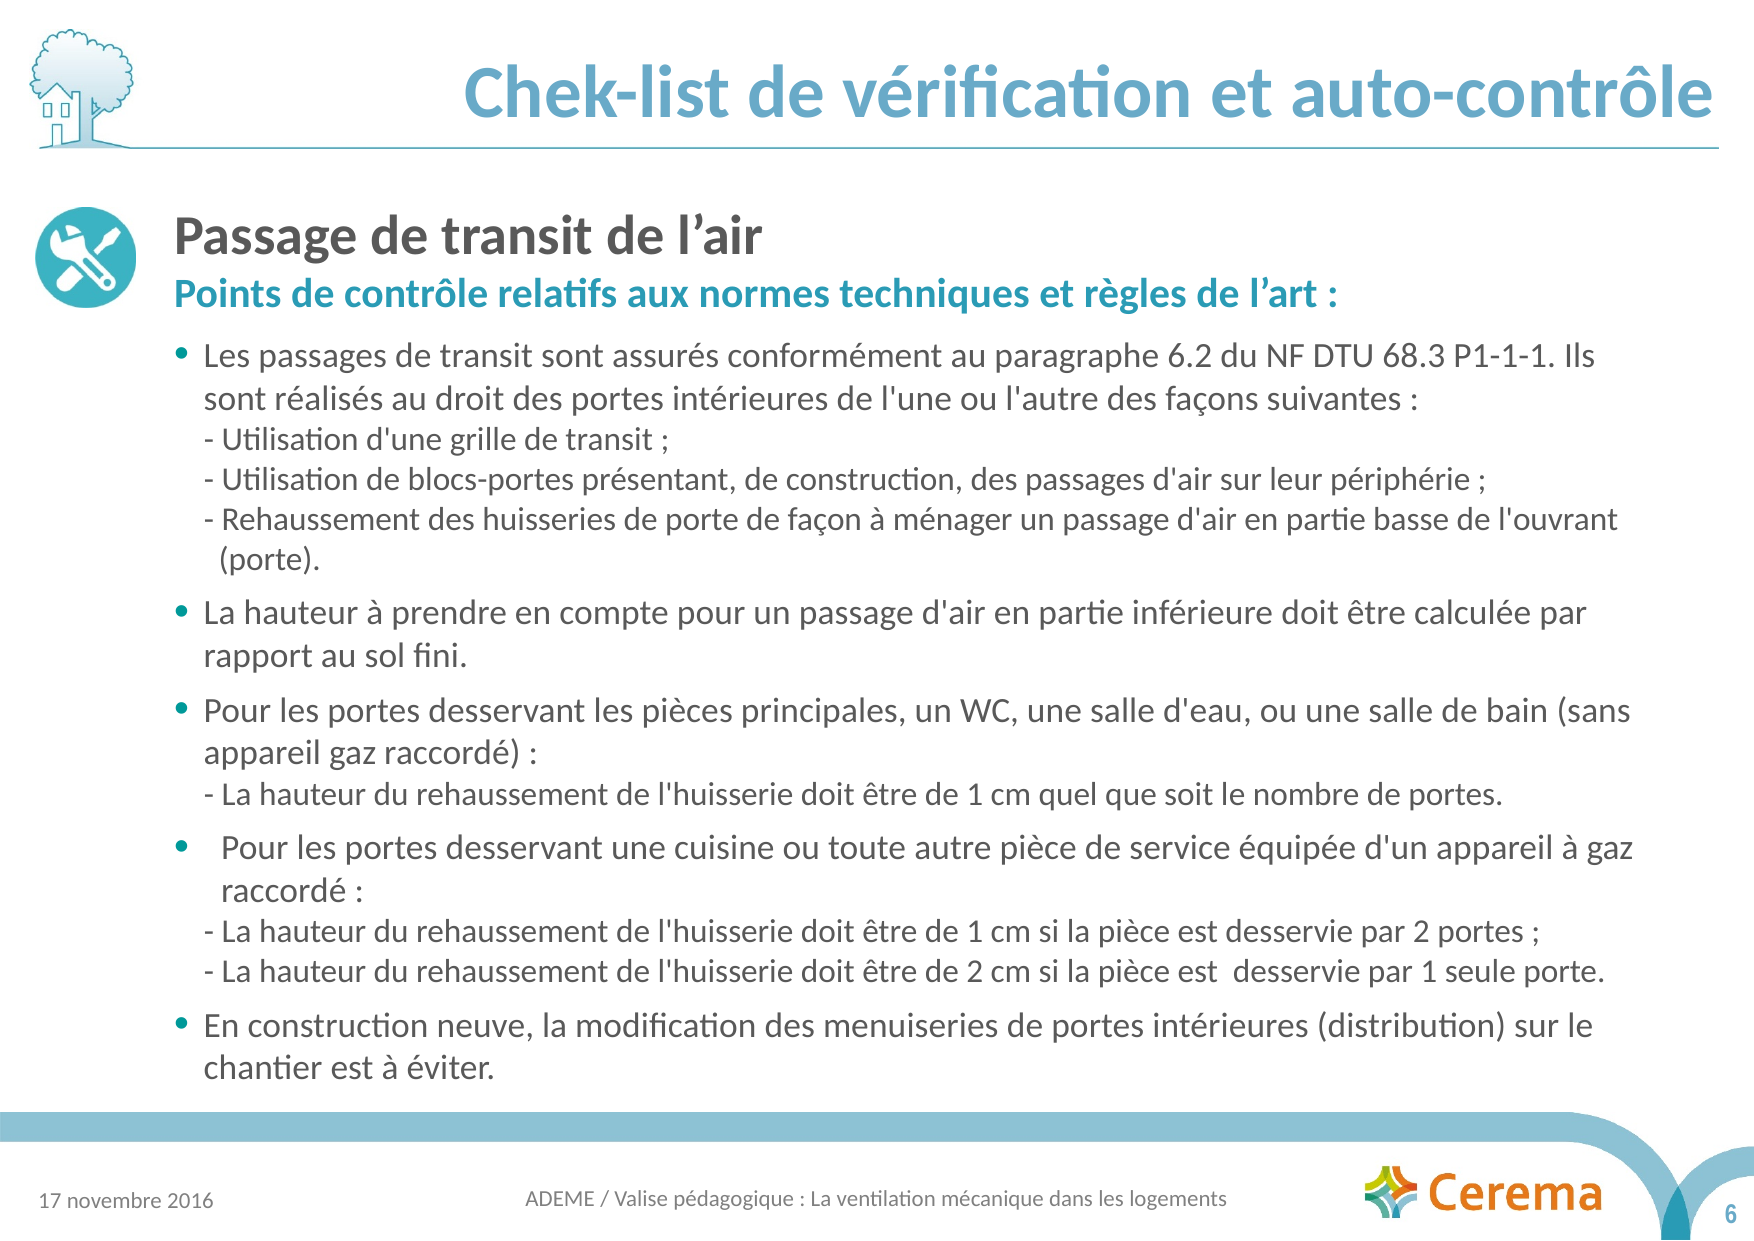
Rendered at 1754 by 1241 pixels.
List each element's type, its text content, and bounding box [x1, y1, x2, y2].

picture [29, 29, 1719, 149]
picture [35, 207, 136, 309]
text_box Chek-list de vérification et auto-contrôle [144, 35, 1731, 136]
picture [0, 1112, 1754, 1240]
text_box Les passages de transit sont assurés conformément au paragraphe 6.2 du NF DTU 68.3 P1-1-1. Ils sont réalisés au droit des portes intérieures de l'une ou l'autre des façons suivantes : - Utilisation d'une grille de transit ; - Utilisation de blocs-portes présentant, de construction, des passages d'air sur leur périphérie ; - Rehaussement des huisseries de porte de façon à ménager un passage d'air en partie basse de l'ouvrant (porte). La hauteur à prendre en compte pour un passage d'air en partie inférieure doit être calculée par rapport au sol fini. Pour les portes desservant les pièces principales, un WC, une salle d'eau, ou une salle de bain (sans appareil gaz raccordé) : - La hauteur du rehaussement de l'huisserie doit être de 1 cm quel que soit le nombre de portes. Pour les portes desservant une cuisine ou toute autre pièce de service équipée d'un appareil à gaz raccordé : - La hauteur du rehaussement de l'huisserie doit être de 1 cm si la pièce est desservie par 2 portes ; - La hauteur du rehaussement de l'huisserie doit être de 2 cm si la pièce est desservie par 1 seule porte. En construction neuve, la modification des menuiseries de portes intérieures (distribution) sur le chantier est à éviter. [159, 324, 1681, 1095]
text_box Passage de transit de l’air Points de contrôle relatifs aux normes techniques et règles de l’art : [159, 190, 1421, 324]
